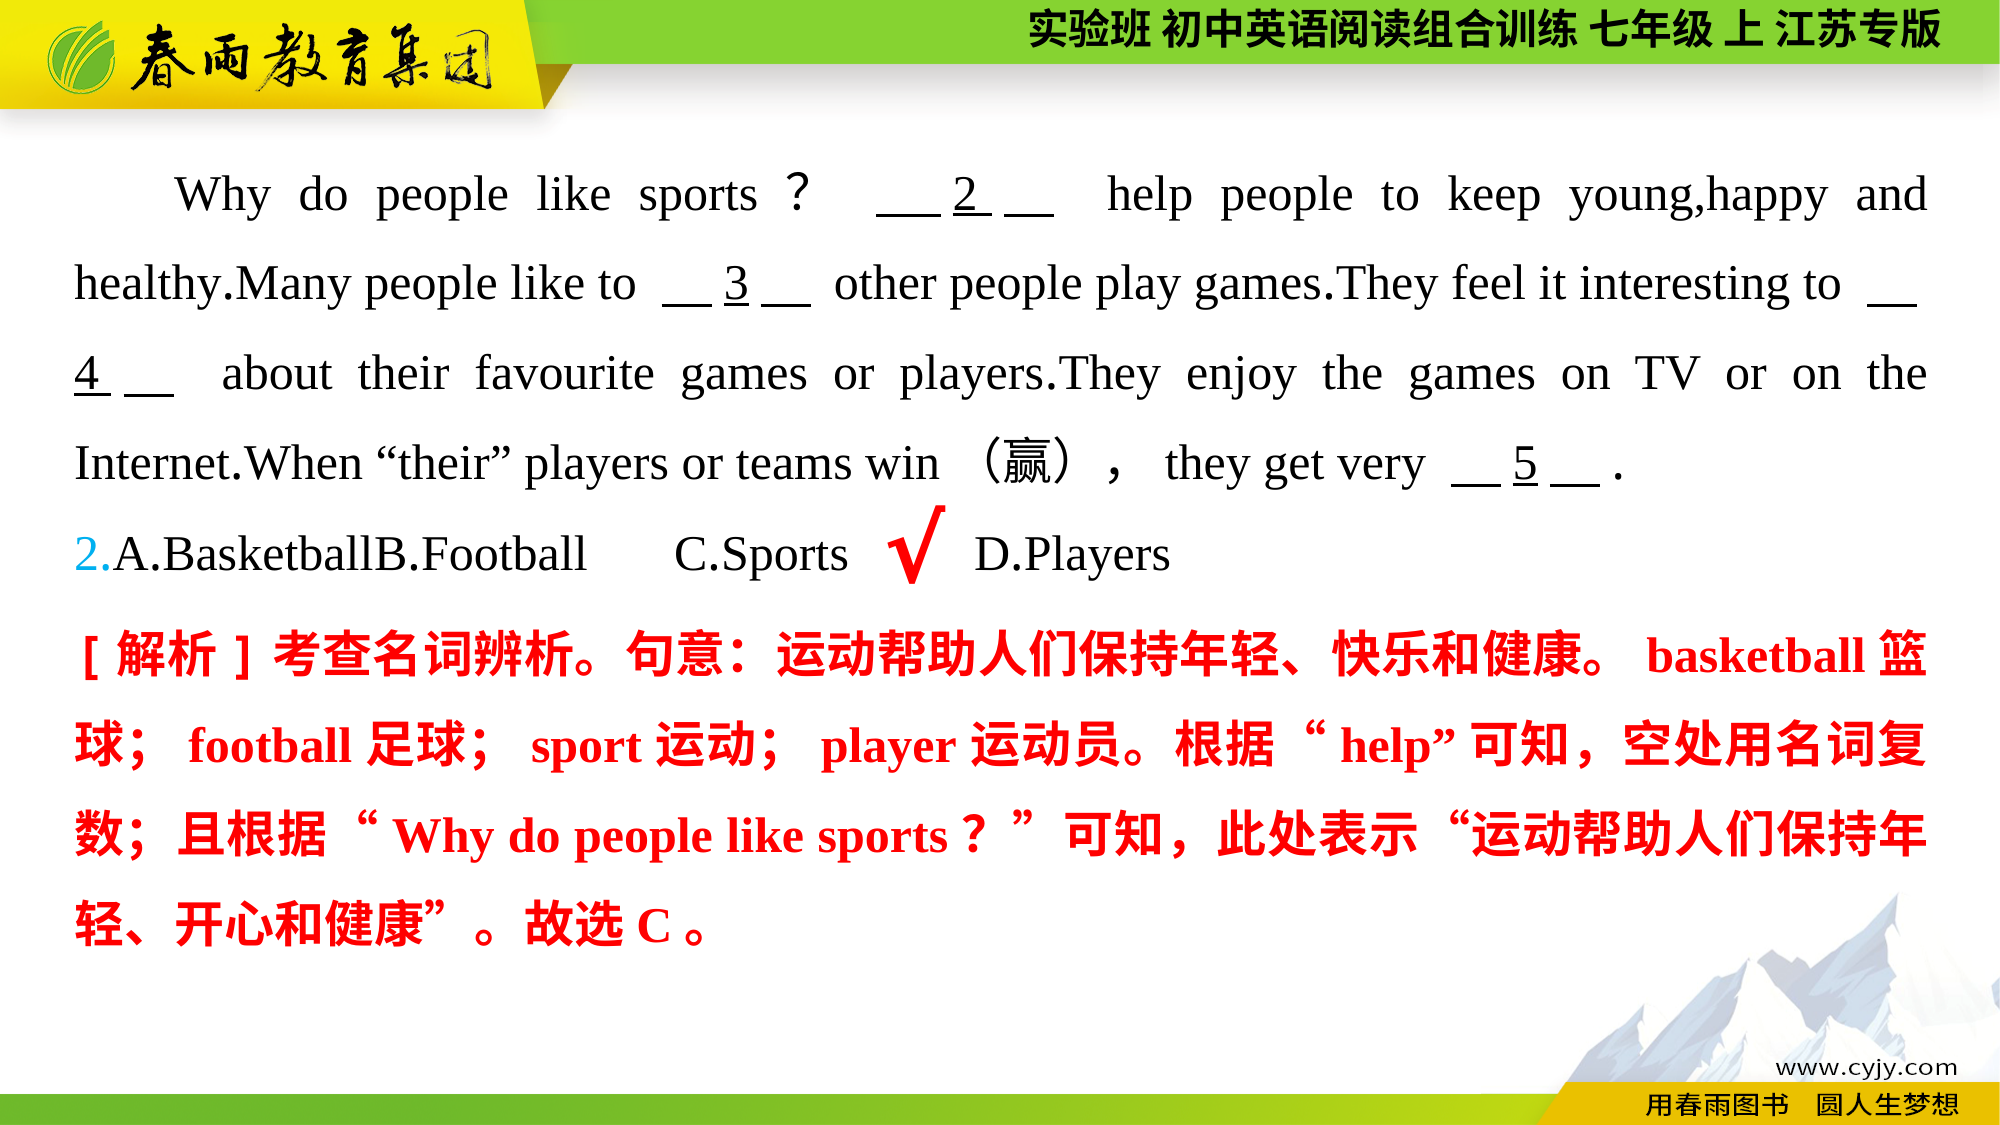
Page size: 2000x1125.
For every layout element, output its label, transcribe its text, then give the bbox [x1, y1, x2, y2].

text_box [解析]考查名词辨析。句意：运动帮助人们保持年轻、快乐和健康。basketball篮球；football足球；sport运动；player运动员。根据“help”可知，空处用名词复数；且根据“Why do people like sports？”可知，此处表示“运动帮助人们保持年轻、开心和健康”。故选C。 [59, 585, 1944, 961]
picture [0, 0, 2000, 1125]
list Why do people like sports？ 2 help people to keep young,happy and healthy.Many people like to 3 other people play games.They feel it interesting to 4 about their favourite games or players.They enjoy the games on TV or on the Internet.When “their” players or teams win（赢），they get very 5 . 2.A.Basketball B.Football C.Sports D.Players [59, 122, 1944, 585]
